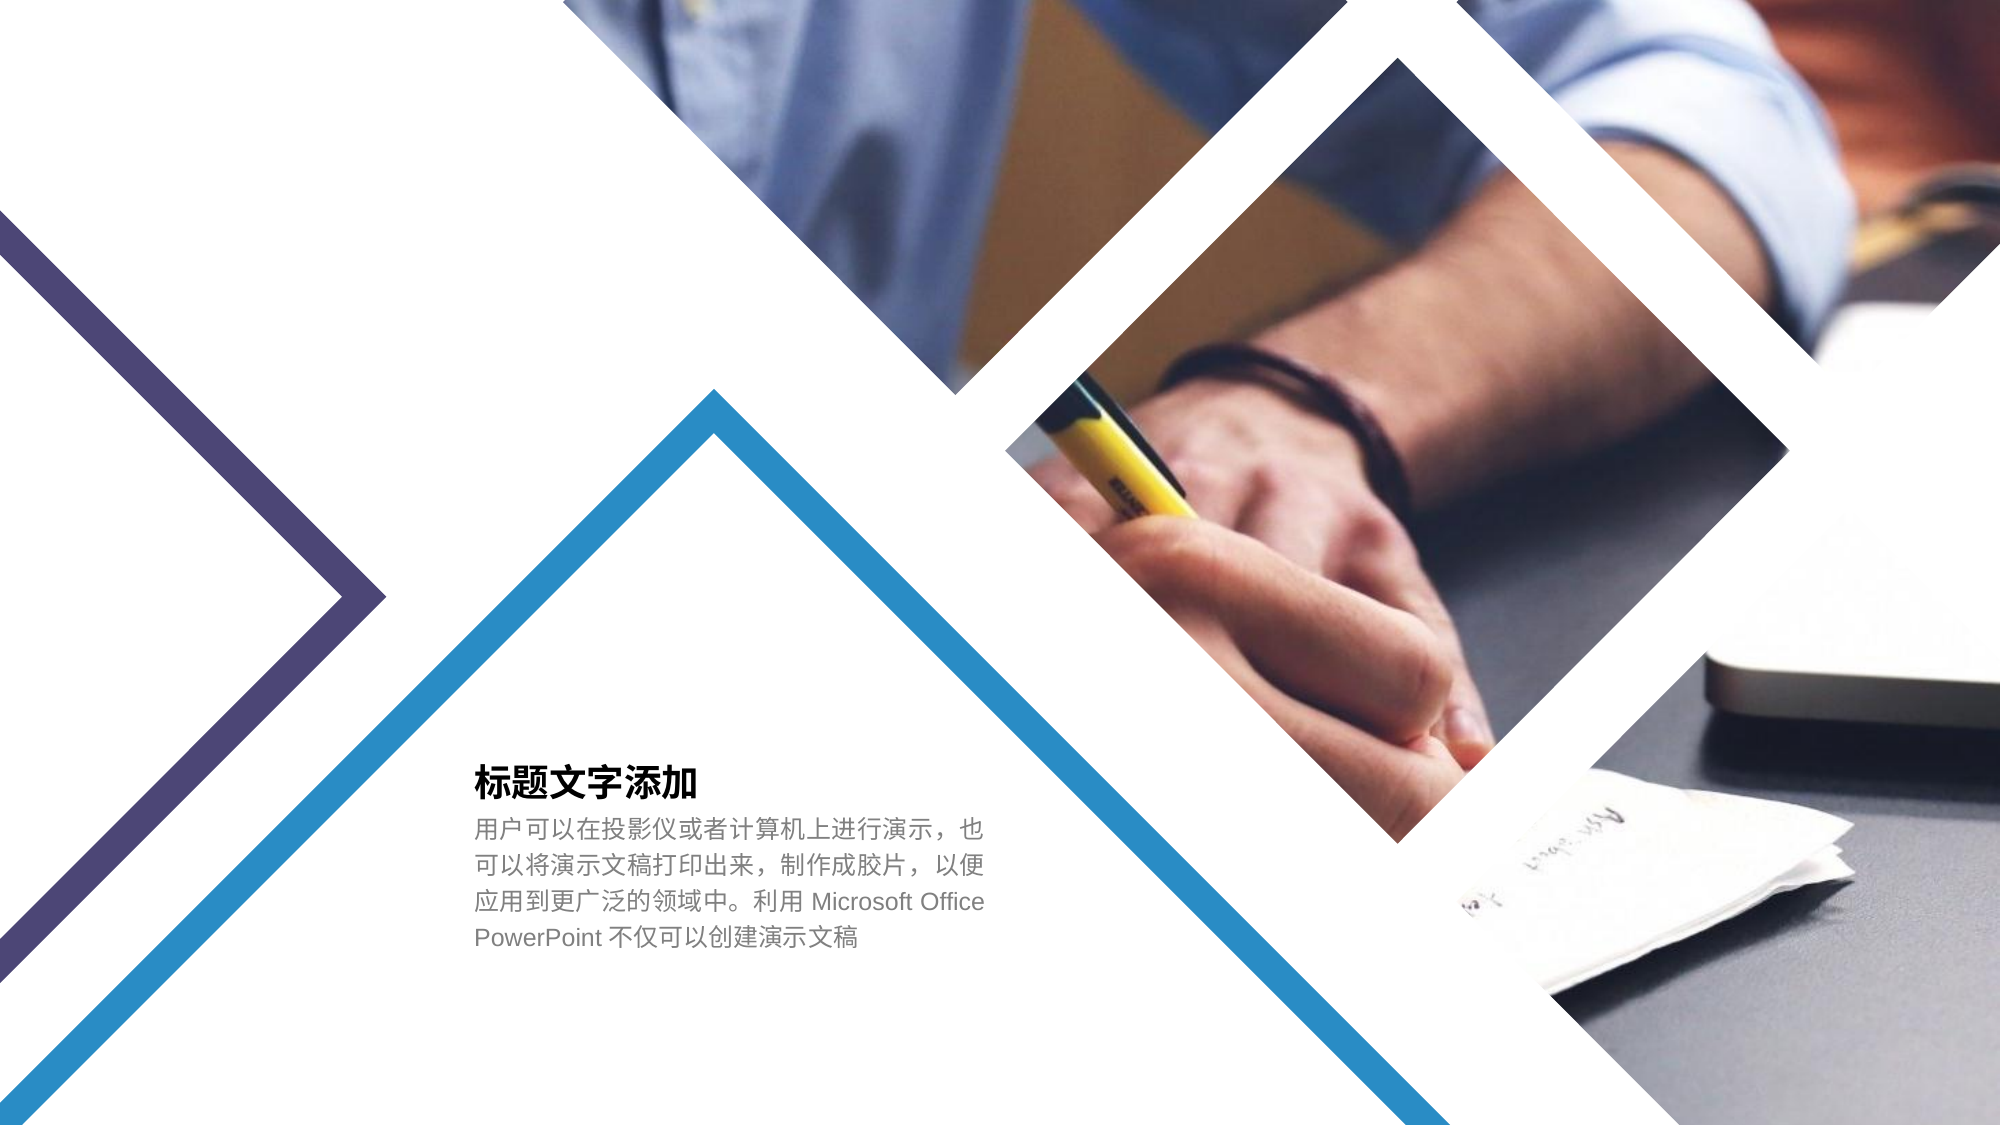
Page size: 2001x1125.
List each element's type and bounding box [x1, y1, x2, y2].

picture [562, 0, 2000, 1125]
text_box [459, 742, 1001, 961]
text_box [0, 230, 366, 963]
text_box [0, 561, 562, 1125]
